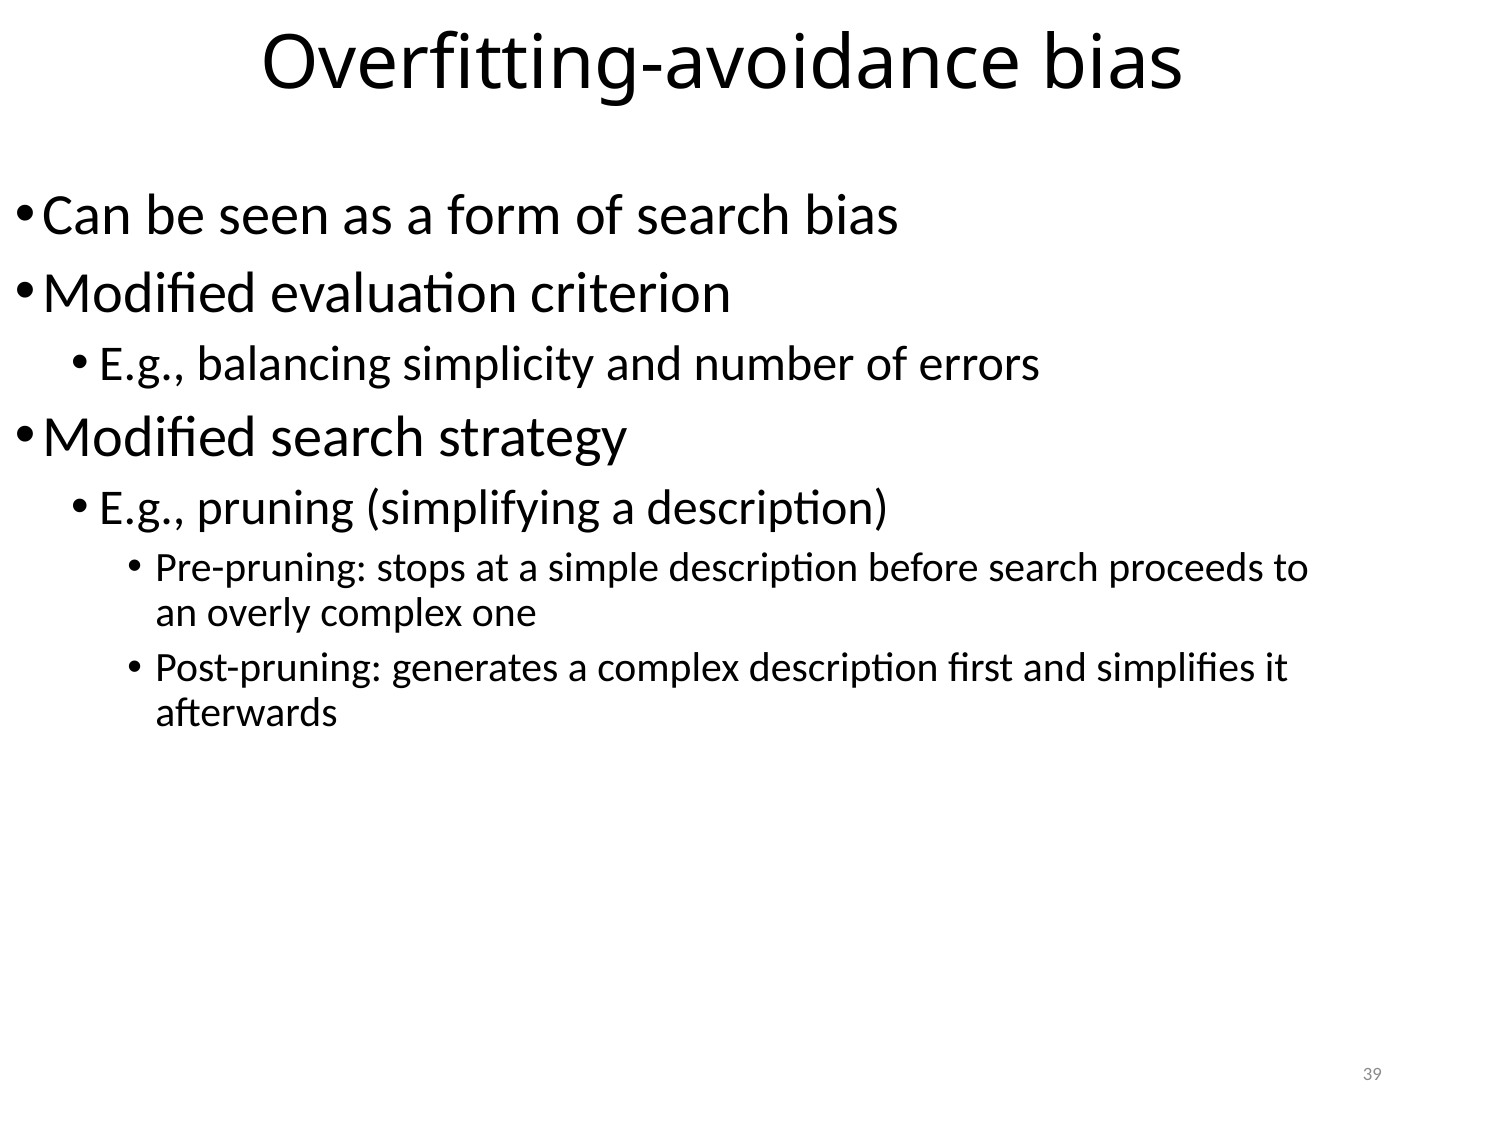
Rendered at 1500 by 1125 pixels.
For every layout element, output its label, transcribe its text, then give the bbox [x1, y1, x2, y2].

slide_number 39 [1059, 1042, 1397, 1103]
list Can be seen as a form of search bias Modified evaluation criterion E.g., balancing simplicity and number of errors Modified search strategy E.g., pruning (simplifying a description) Pre-pruning: stops at a simple description before search proceeds to an overly complex one Post-pruning: generates a complex description first and simplifies it afterwards [0, 177, 1350, 830]
title Overfitting-avoidance bias [245, 0, 1500, 159]
